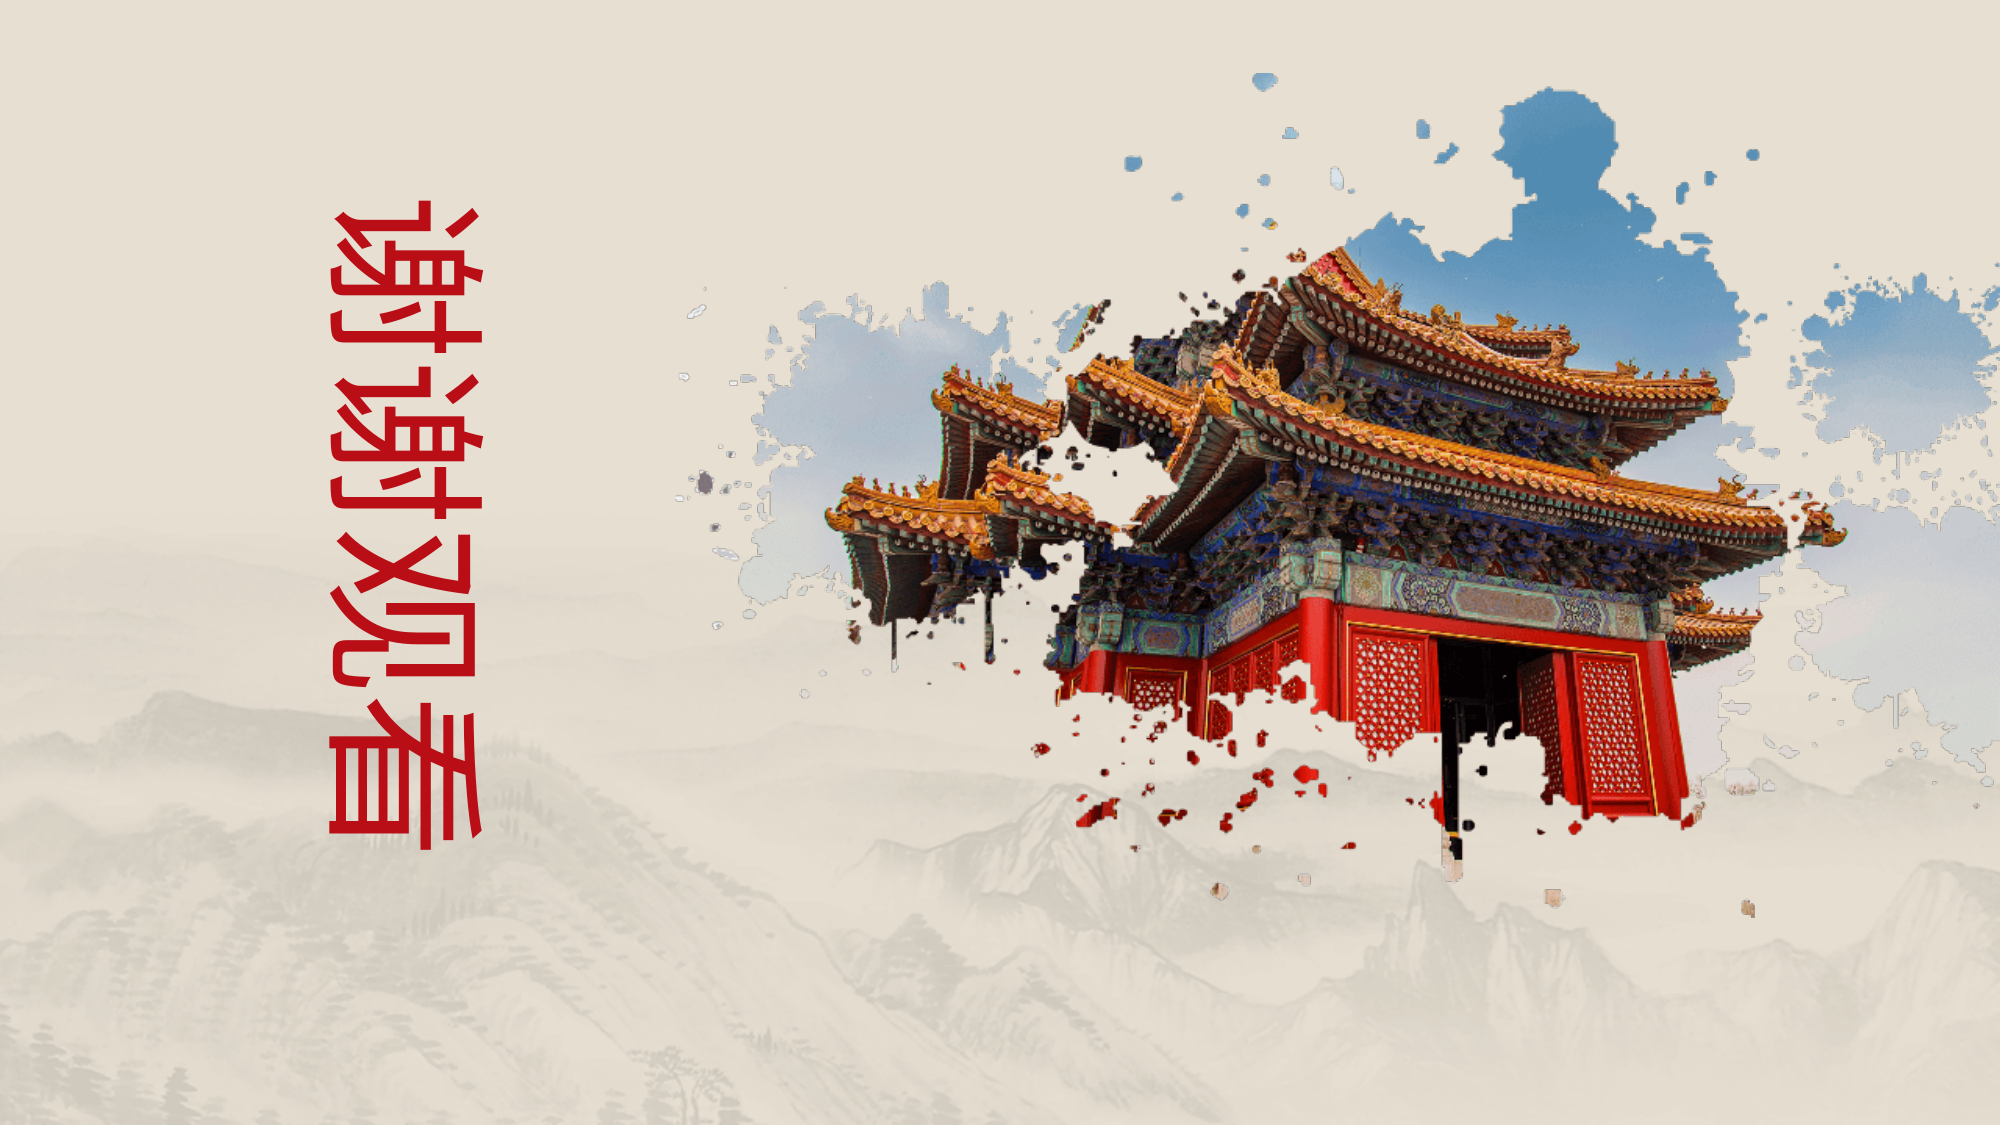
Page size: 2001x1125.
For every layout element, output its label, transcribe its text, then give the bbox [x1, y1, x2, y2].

picture [0, 0, 2000, 1125]
text_box 谢谢观看 [285, 178, 518, 943]
